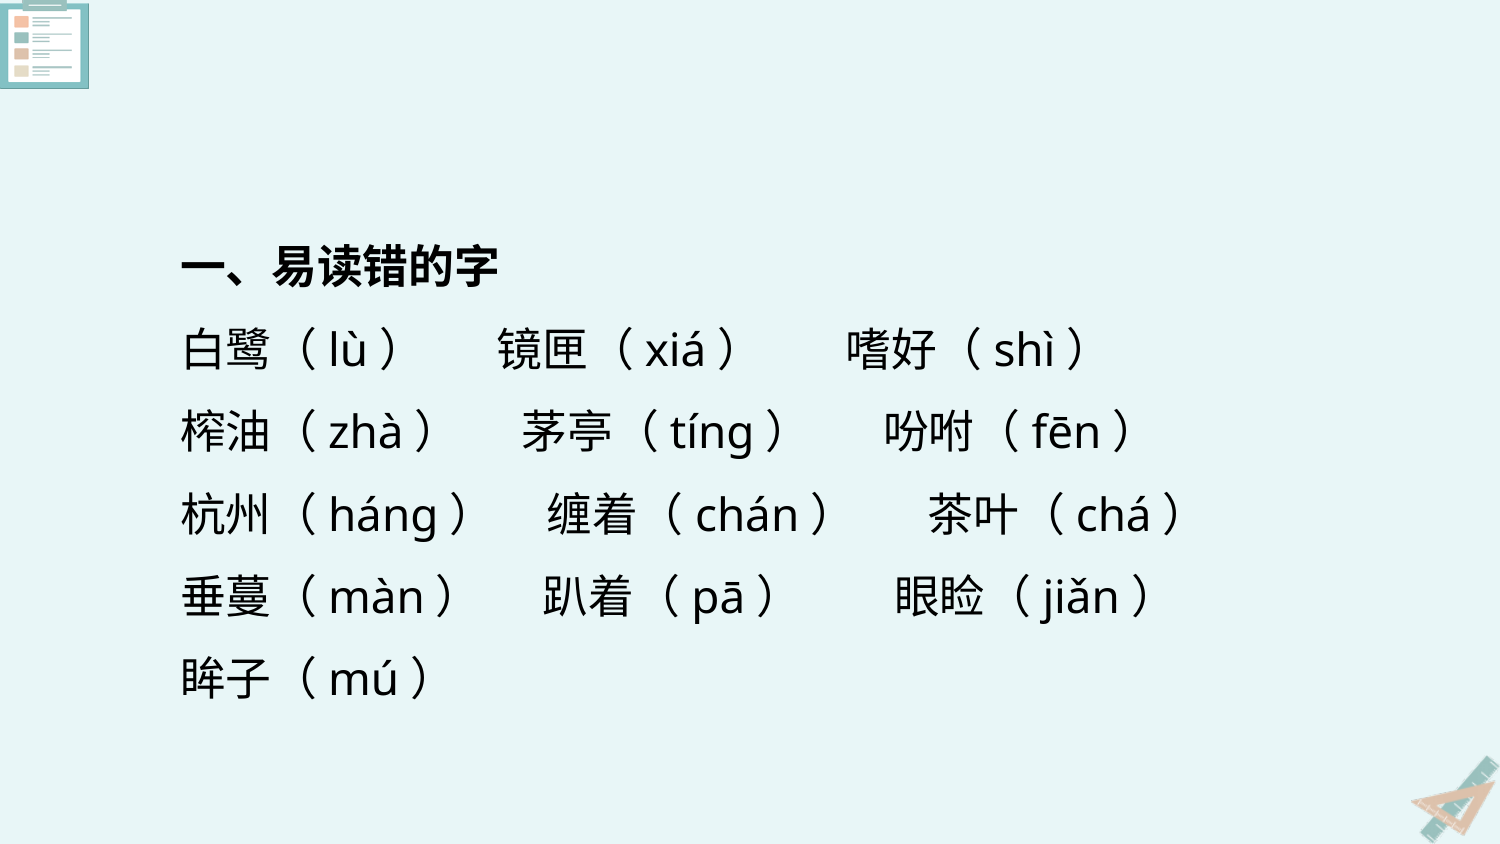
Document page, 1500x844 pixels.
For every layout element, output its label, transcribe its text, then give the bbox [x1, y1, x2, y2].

picture [0, 0, 89, 89]
picture [1411, 755, 1500, 844]
text_box 一、易读错的字 白鹭（lù） 镜匣（xiá） 嗜好（shì） 榨油（zhà） 茅亭（tíng） 吩咐（fēn） 杭州（háng） 缠着（chán） 茶叶（chá） 垂蔓（màn） 趴着（pā） 眼睑（jiǎn） 眸子（mú） [165, 203, 1364, 713]
